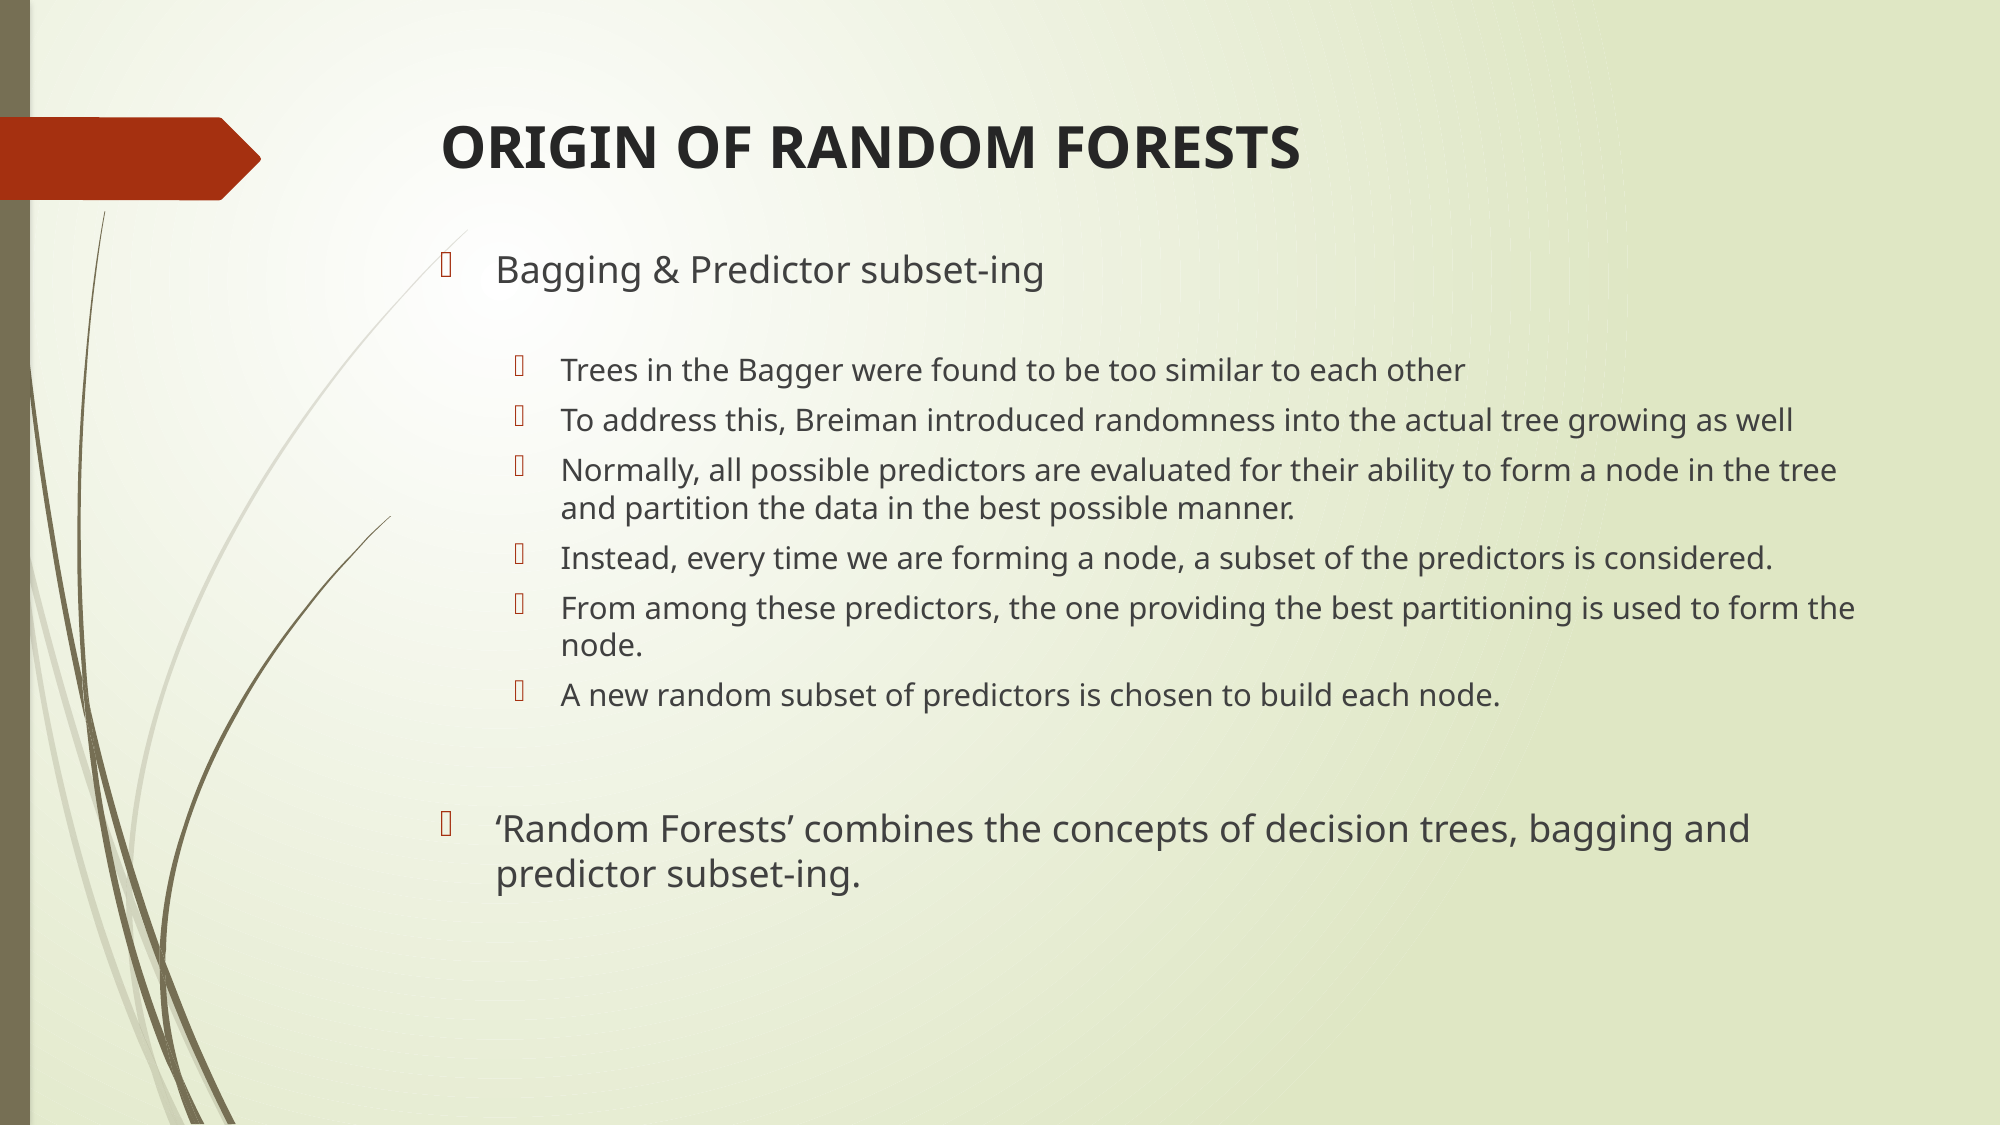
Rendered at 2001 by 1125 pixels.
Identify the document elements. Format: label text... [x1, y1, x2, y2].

title ORIGIN OF RANDOM FORESTS [425, 102, 1888, 221]
list Bagging & Predictor subset-ing Trees in the Bagger were found to be too similar to each other To address this, Breiman introduced randomness into the actual tree growing as well Normally, all possible predictors are evaluated for their ability to form a node in the tree and partition the data in the best possible manner. Instead, every time we are forming a node, a subset of the predictors is considered. From among these predictors, the one providing the best partitioning is used to form the node. A new random subset of predictors is chosen to build each node. ‘Random Forests’ combines the concepts of decision trees, bagging and predictor subset-ing. [424, 238, 1888, 970]
